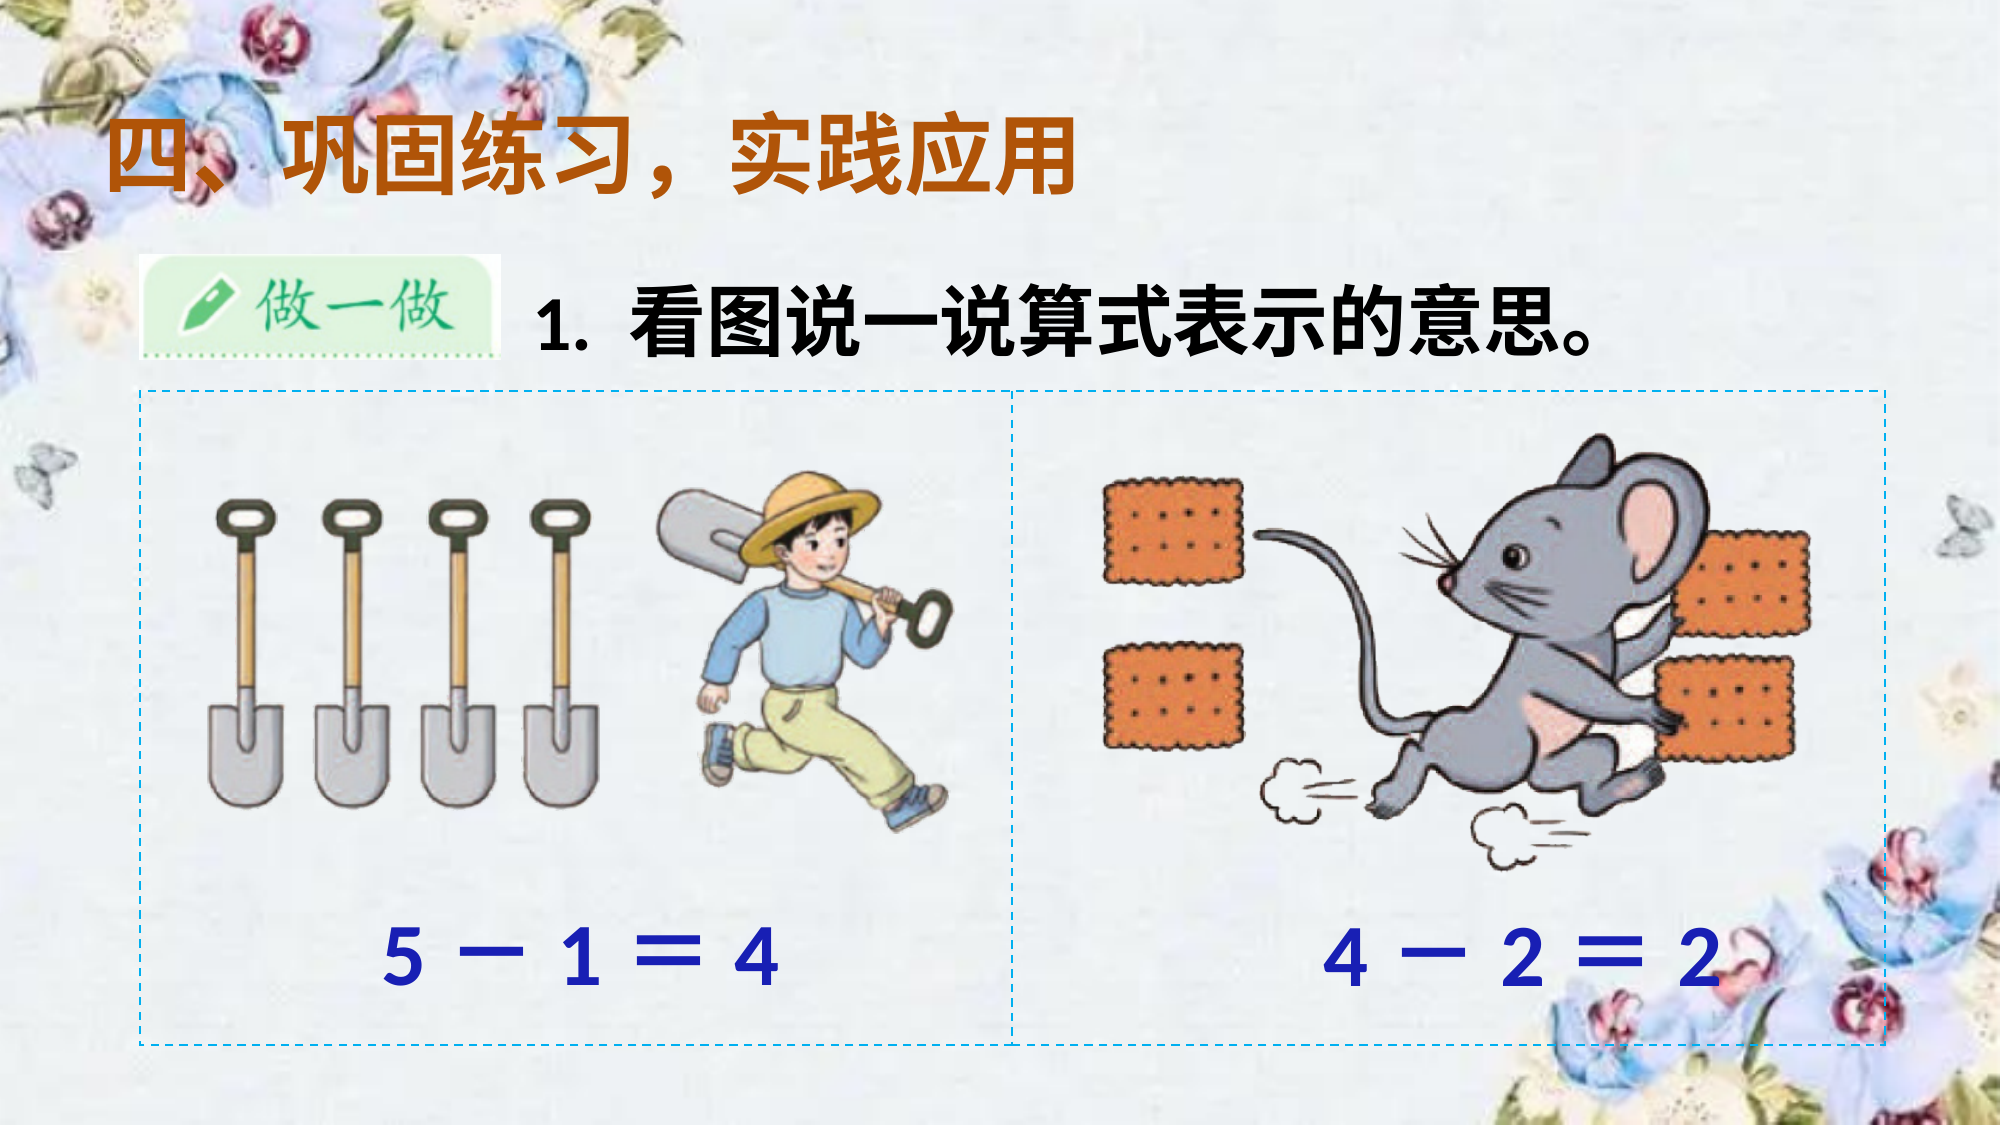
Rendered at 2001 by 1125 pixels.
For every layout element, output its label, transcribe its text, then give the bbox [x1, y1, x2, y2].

picture [0, 0, 2000, 1125]
text_box 四、巩固练习，实践应用 [88, 91, 1150, 213]
text_box 1. 看图说一说算式表示的意思。 [517, 246, 1795, 390]
text_box [139, 390, 1886, 1046]
